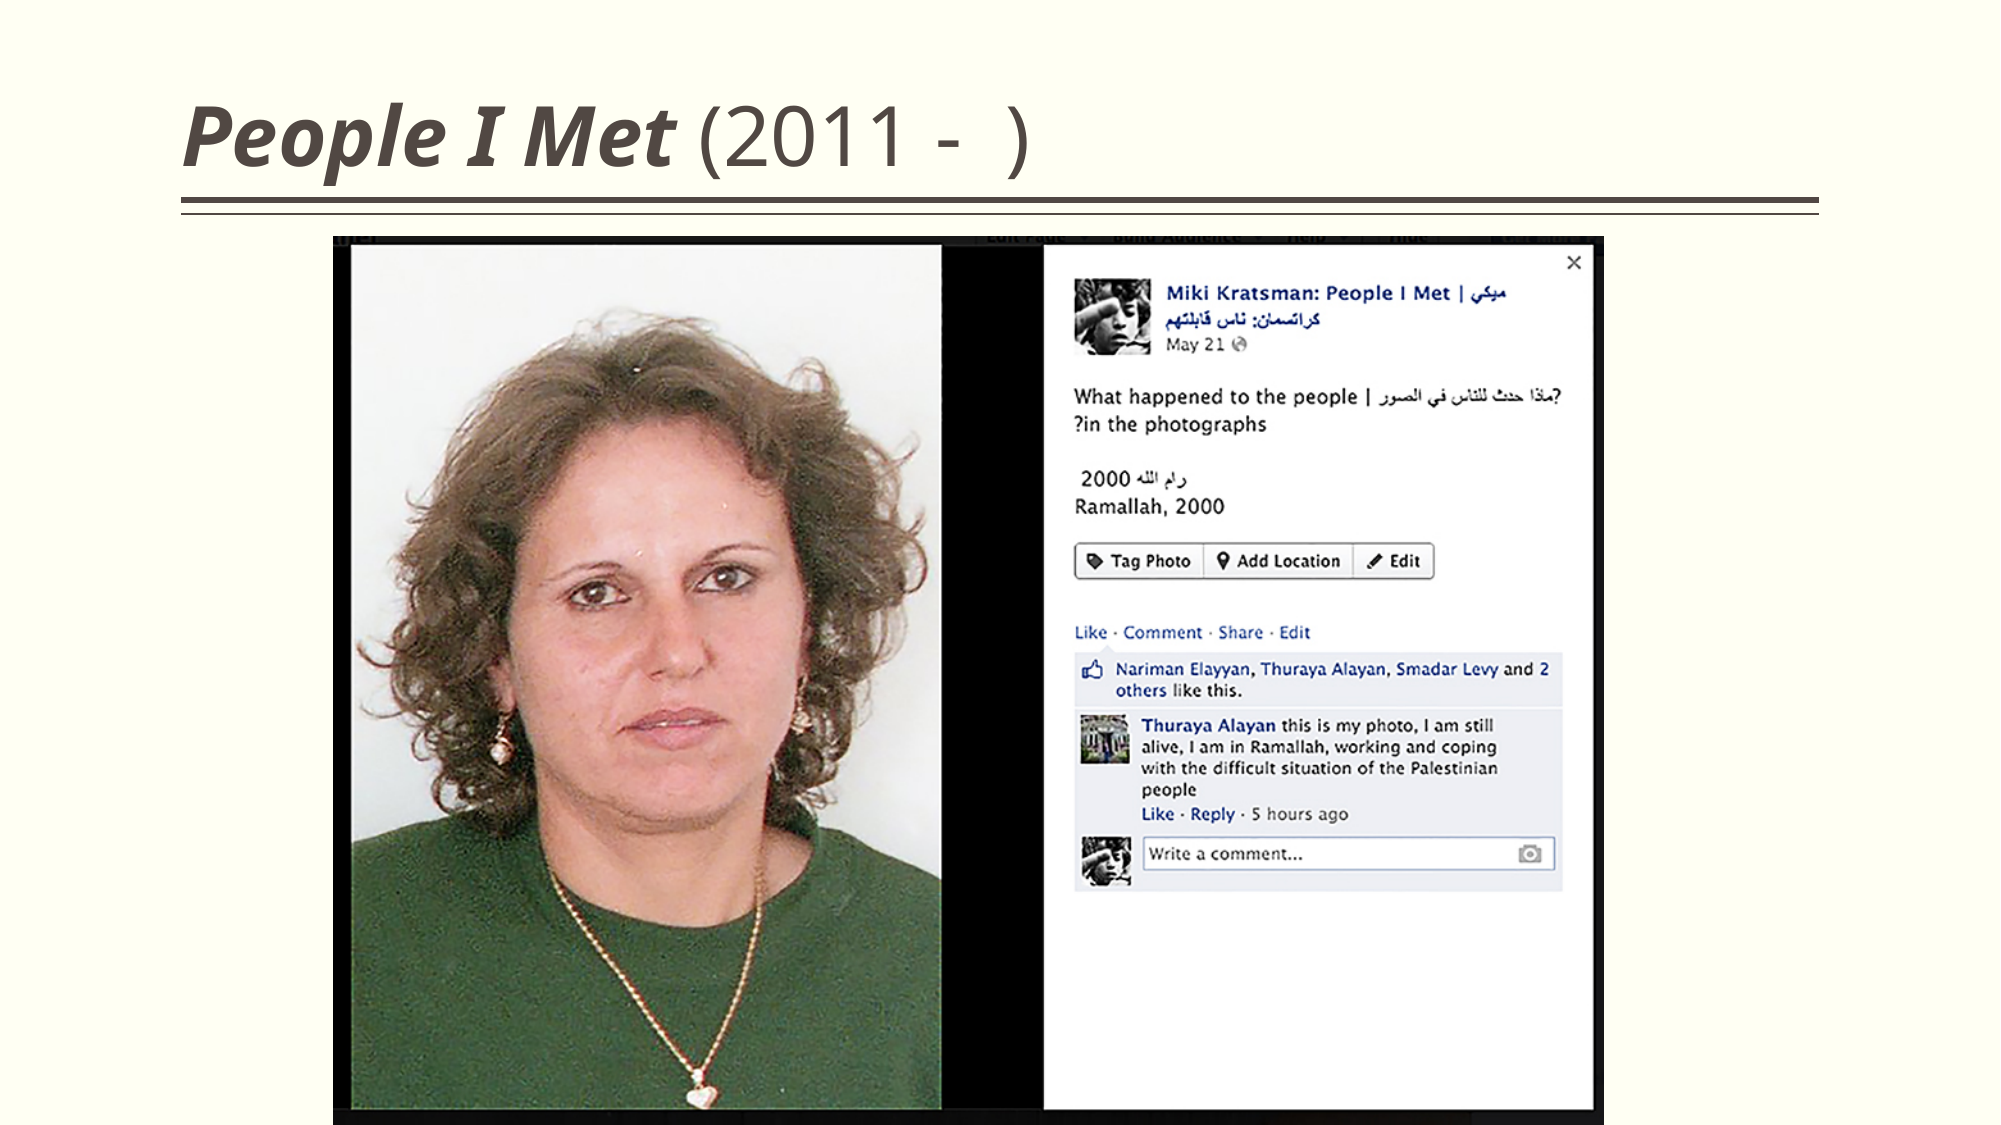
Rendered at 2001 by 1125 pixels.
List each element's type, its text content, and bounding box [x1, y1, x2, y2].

title People I Met (2011 - ) [181, 12, 1819, 193]
picture [333, 236, 1604, 1125]
